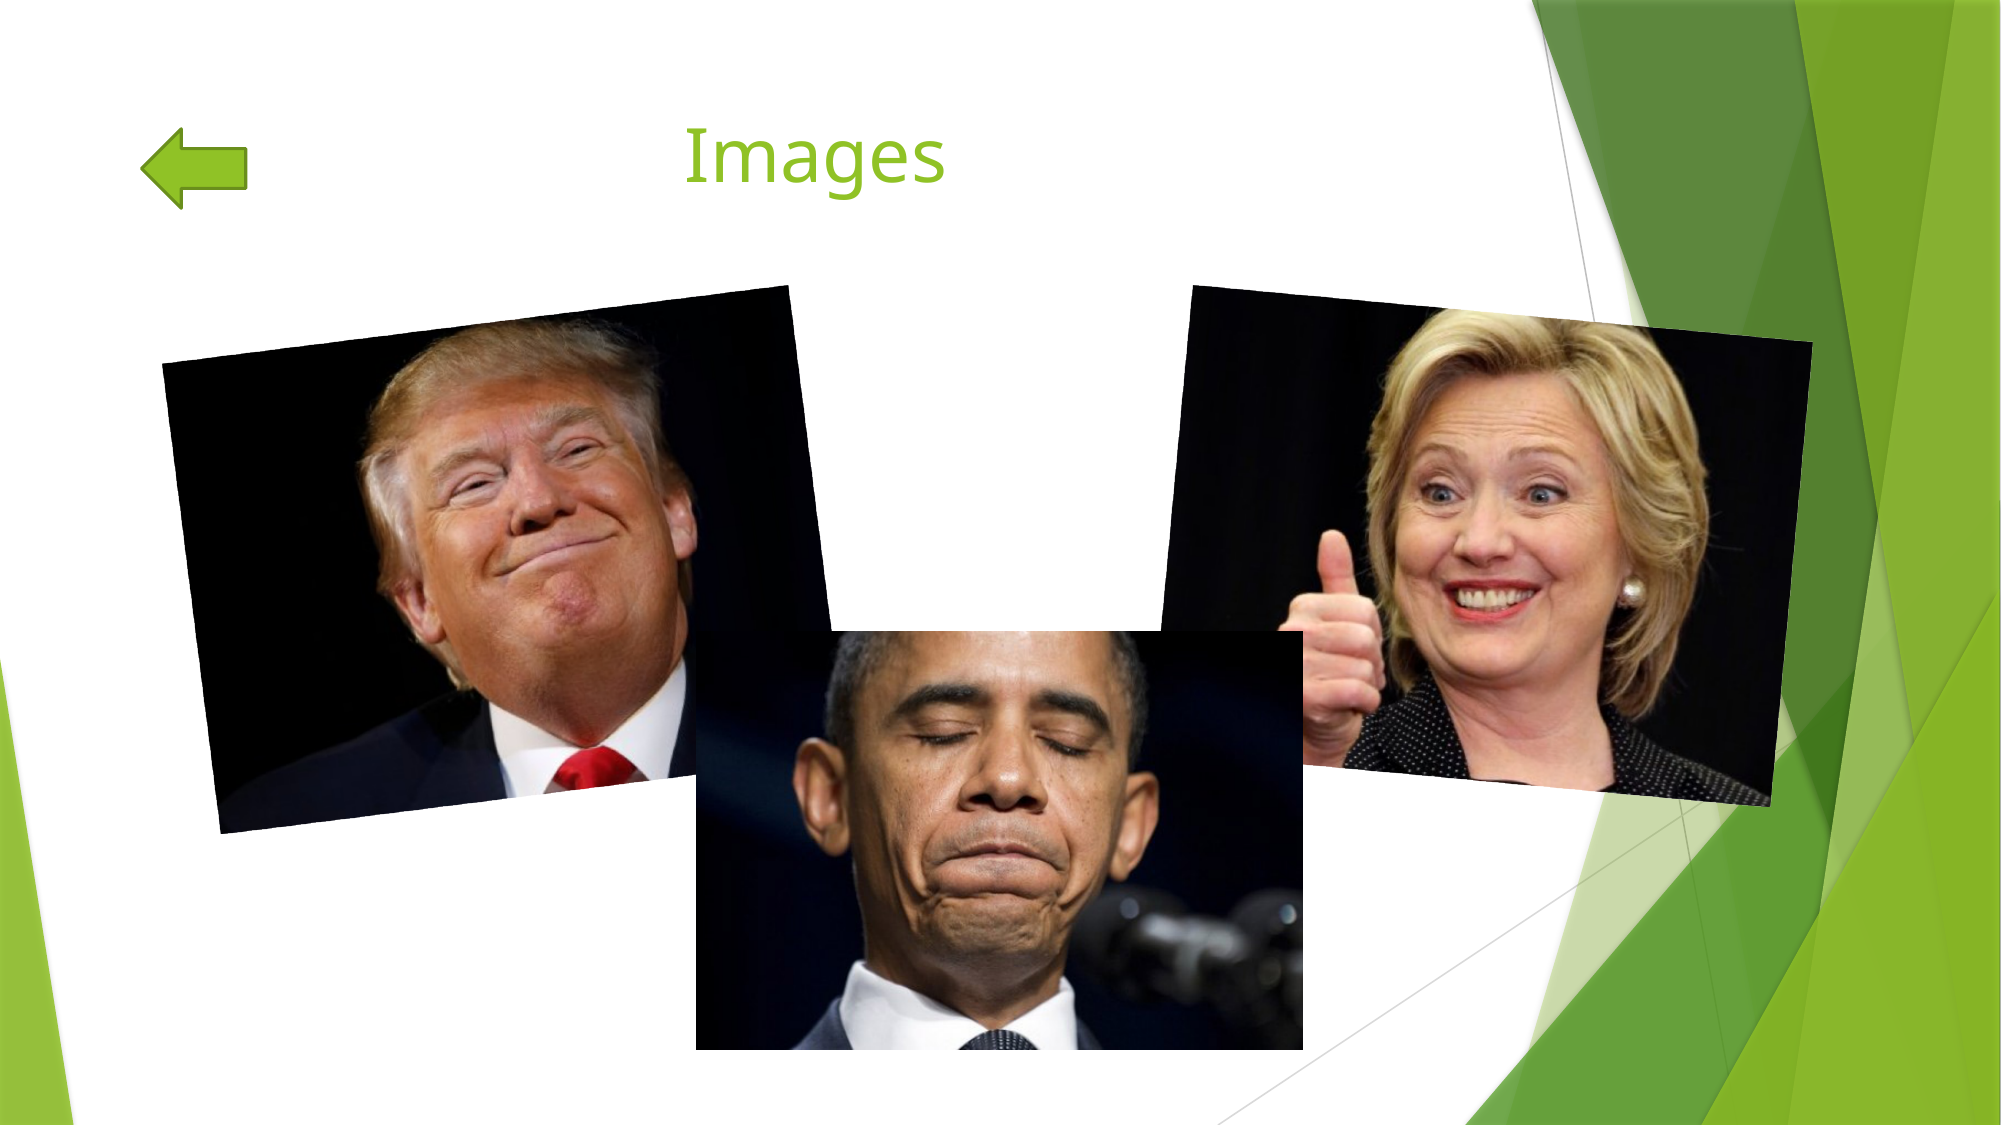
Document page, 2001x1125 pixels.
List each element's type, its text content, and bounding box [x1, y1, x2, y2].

text_box [140, 127, 248, 210]
title Images [111, 99, 1522, 317]
picture [163, 286, 1812, 1050]
